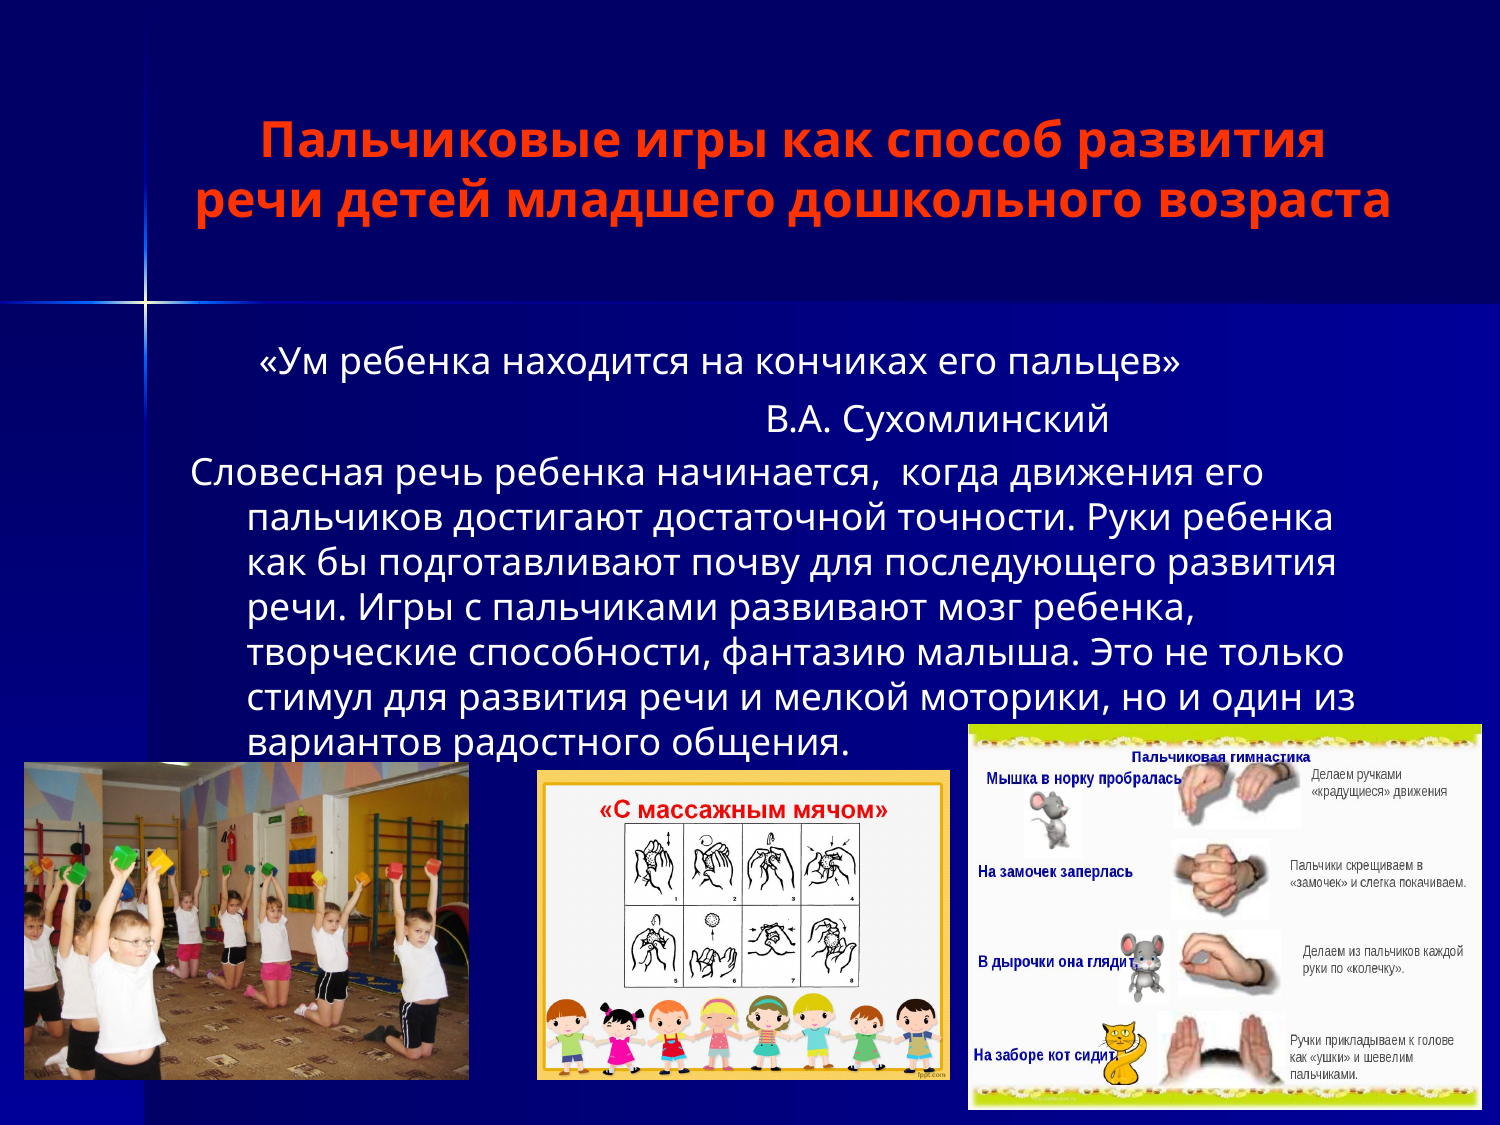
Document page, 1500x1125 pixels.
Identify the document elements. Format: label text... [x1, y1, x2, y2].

picture [968, 724, 1482, 1110]
picture [537, 769, 951, 1080]
title Пальчиковые игры как способ развития речи детей младшего дошкольного возраста [174, 49, 1413, 286]
picture [24, 762, 469, 1080]
list «Ум ребенка находится на кончиках его пальцев» В.А. Сухомлинский Словесная речь ребенка начинается, когда движения его пальчиков достигают достаточной точности. Руки ребенка как бы подготавливают почву для последующего развития речи. Игры с пальчиками развивают мозг ребенка, творческие способности, фантазию малыша. Это не только стимул для развития речи и мелкой моторики, но и один из вариантов радостного общения. [174, 299, 1413, 1001]
